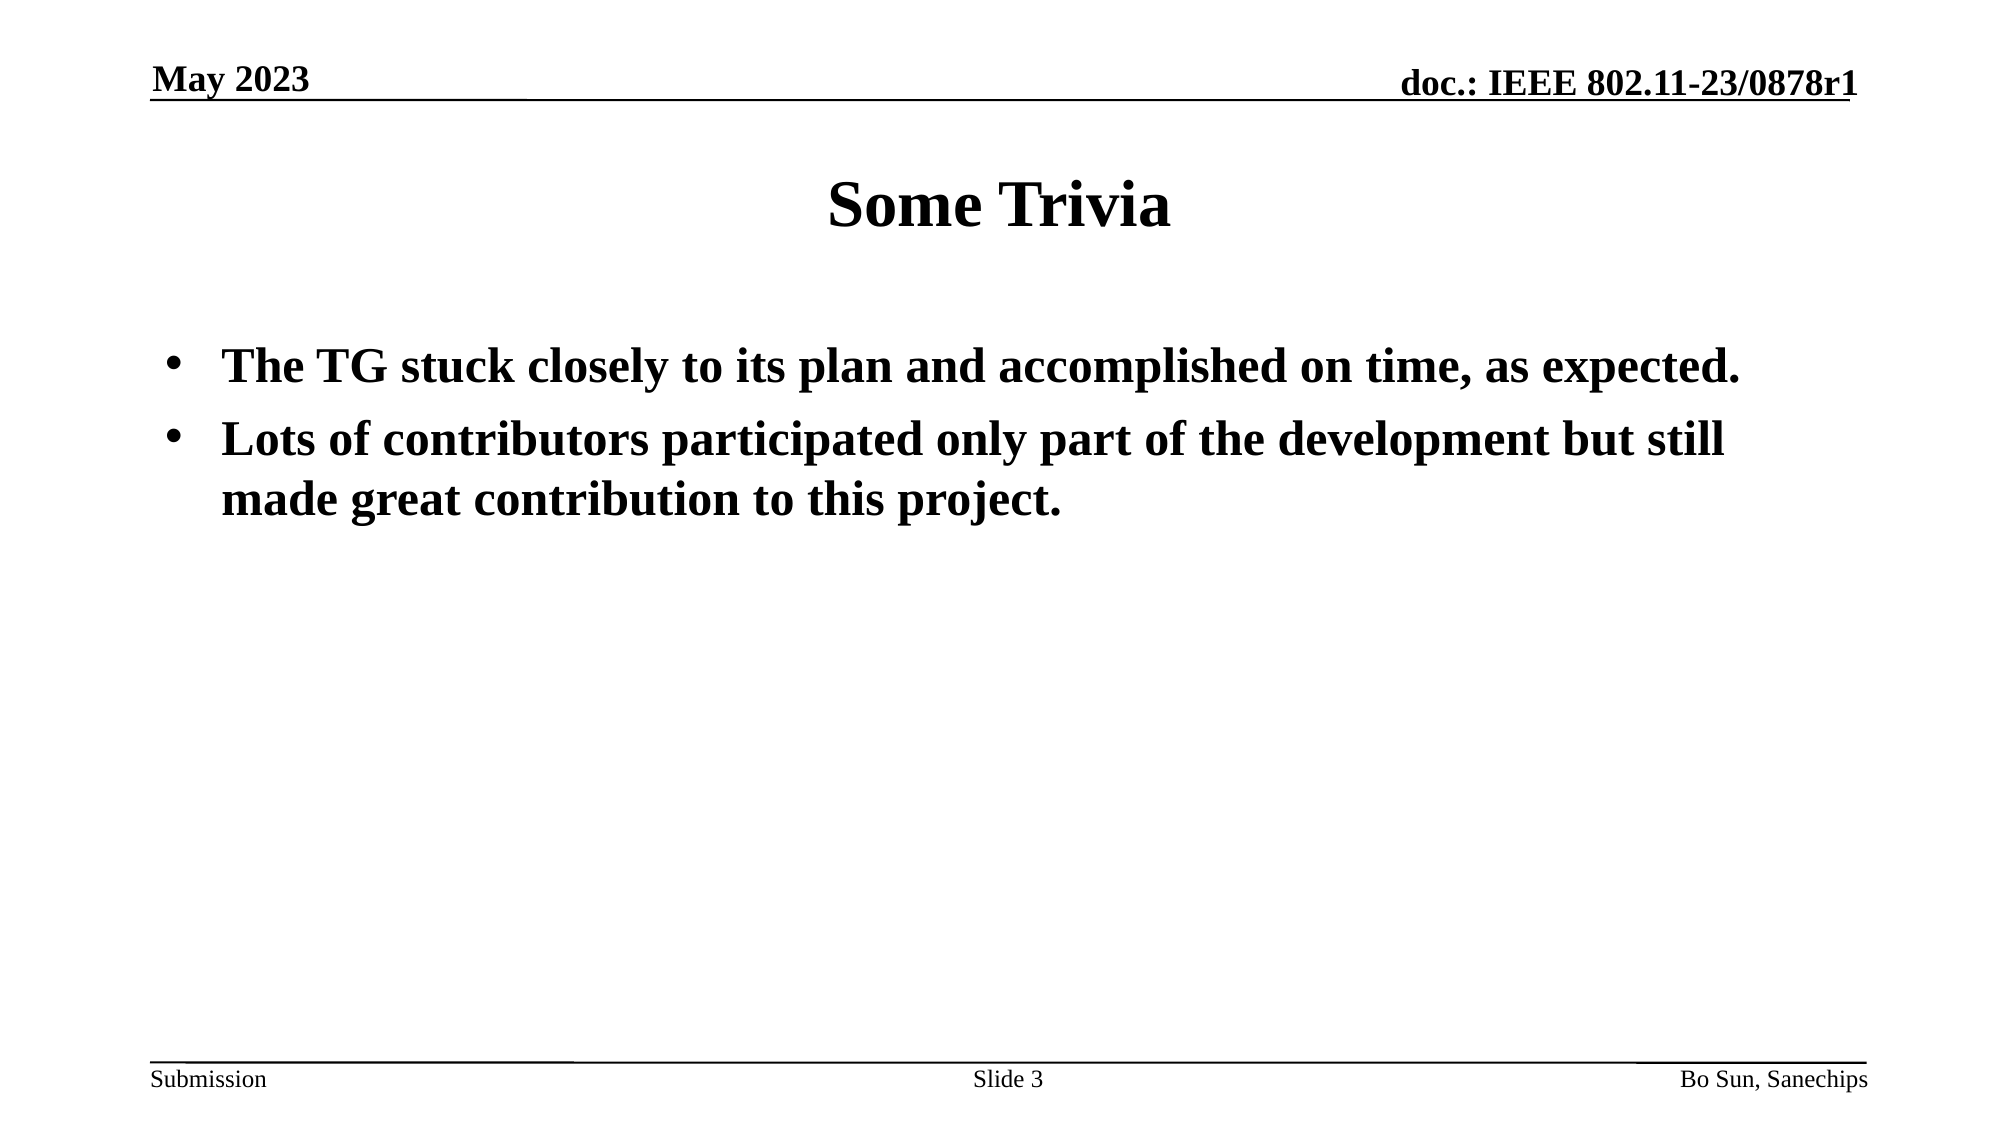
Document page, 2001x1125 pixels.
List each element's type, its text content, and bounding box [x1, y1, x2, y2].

list The TG stuck closely to its plan and accomplished on time, as expected. Lots of contributors participated only part of the development but still made great contribution to this project. [149, 324, 1850, 1000]
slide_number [152, 54, 563, 100]
title Some Trivia [149, 112, 1850, 288]
slide_number Slide 3 [950, 1061, 1067, 1123]
footer Bo Sun, Sanechips [1171, 1061, 1869, 1093]
